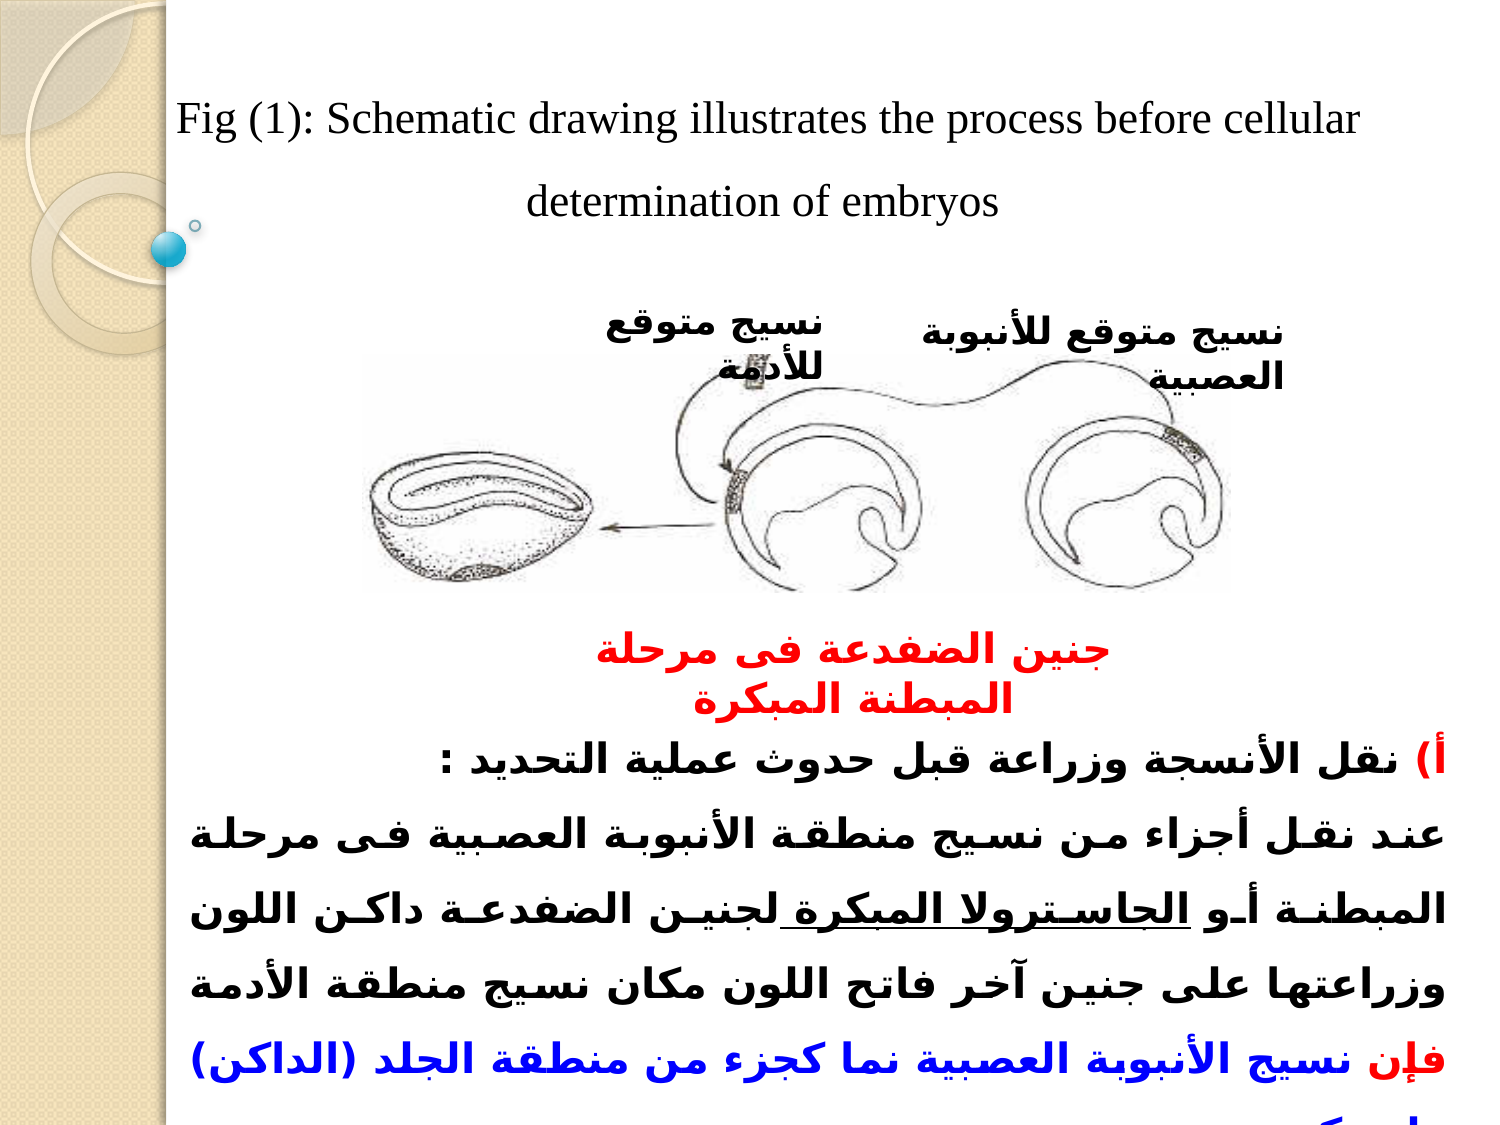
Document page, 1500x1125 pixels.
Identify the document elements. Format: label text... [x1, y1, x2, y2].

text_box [362, 289, 1301, 680]
text_box أ) نقل الأنسجة وزراعة قبل حدوث عملية التحديد : عند نقل أجزاء من نسيج منطقة الأنبوبة العصبية فى مرحلة المبطنة أو الجاسترولا المبكرة لجنين الضفدعة داكن اللون وزراعتها على جنين آخر فاتح اللون مكان نسيج منطقة الأدمة فإن نسيج الأنبوبة العصبية نما كجزء من منطقة الجلد (الداكن) ولم يكون نسيج عصبي. [174, 699, 1463, 1125]
text_box Fig (1): Schematic drawing illustrates the process before cellular determination of embryos [37, 53, 1500, 233]
